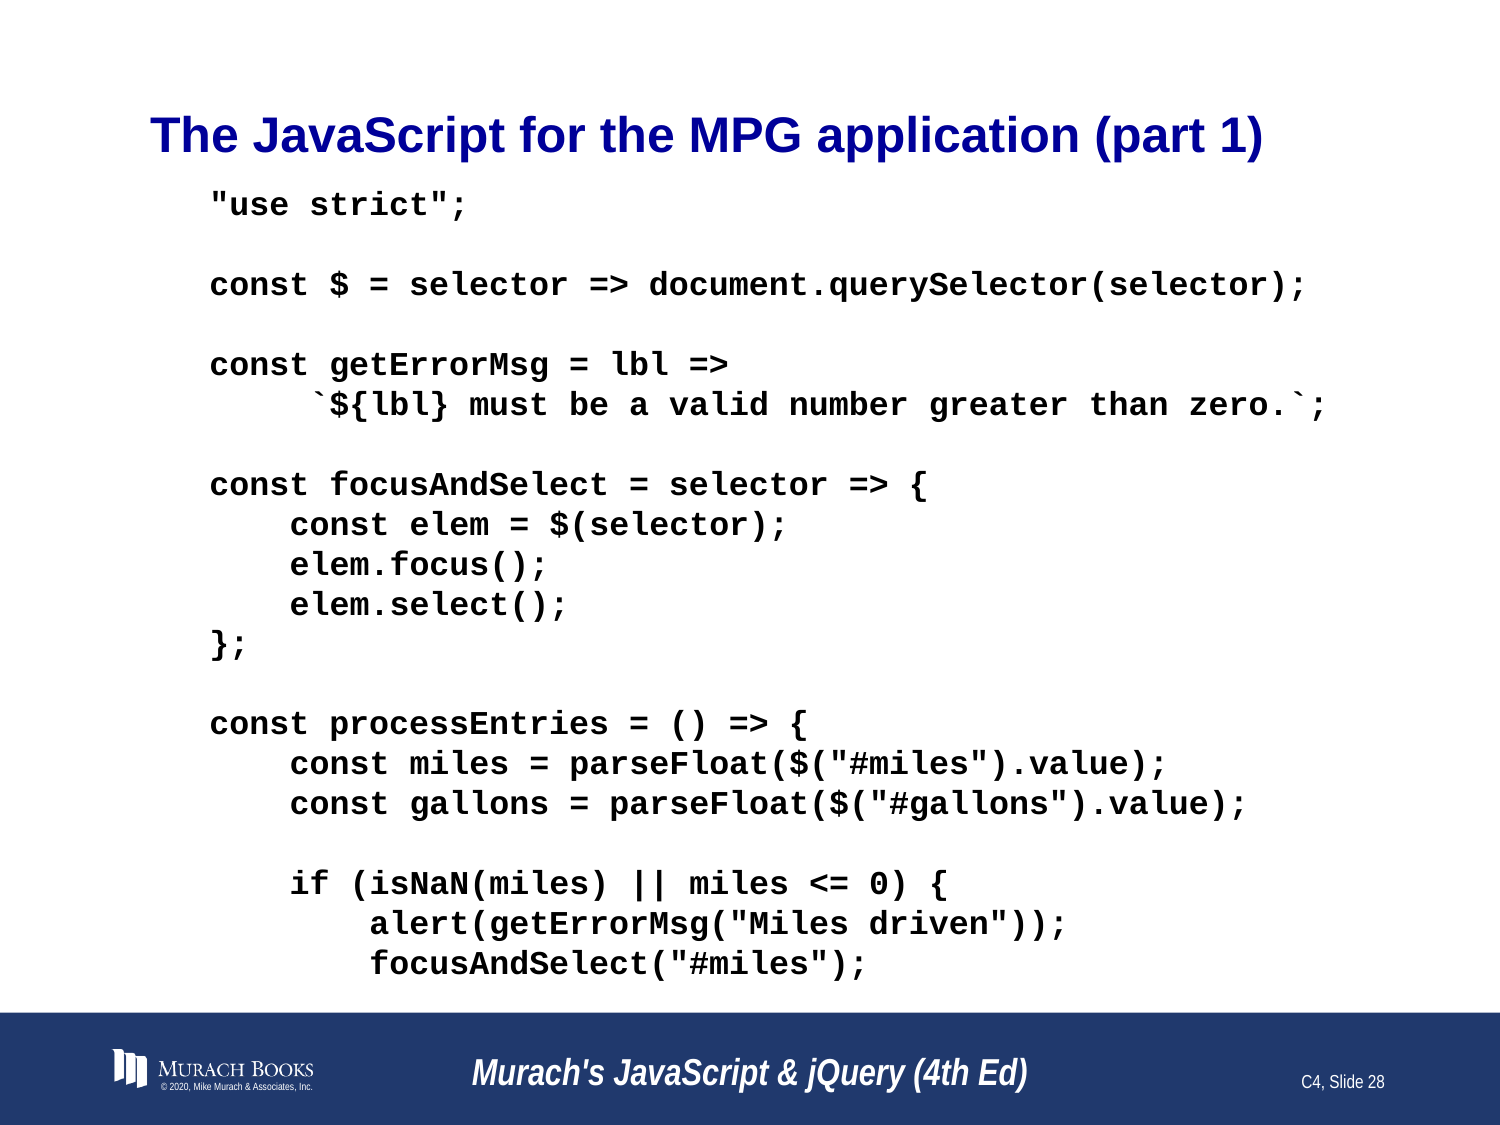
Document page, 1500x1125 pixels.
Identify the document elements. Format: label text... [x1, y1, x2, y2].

list "use strict"; const $ = selector => document.querySelector(selector); const getErrorMsg = lbl => `${lbl} must be a valid number greater than zero.`; const focusAndSelect = selector => { const elem = $(selector); elem.focus(); elem.select(); }; const processEntries = () => { const miles = parseFloat($("#miles").value); const gallons = parseFloat($("#gallons").value); if (isNaN(miles) || miles <= 0) { alert(getErrorMsg("Miles driven")); focusAndSelect("#miles"); [137, 174, 1350, 975]
slide_number C4, Slide 28 [1087, 1025, 1400, 1100]
footer © 2020, Mike Murach & Associates, Inc. [12, 1025, 463, 1100]
slide_number Murach's JavaScript & jQuery (4th Ed) [463, 1025, 1050, 1100]
title The JavaScript for the MPG application (part 1) [150, 102, 1350, 164]
